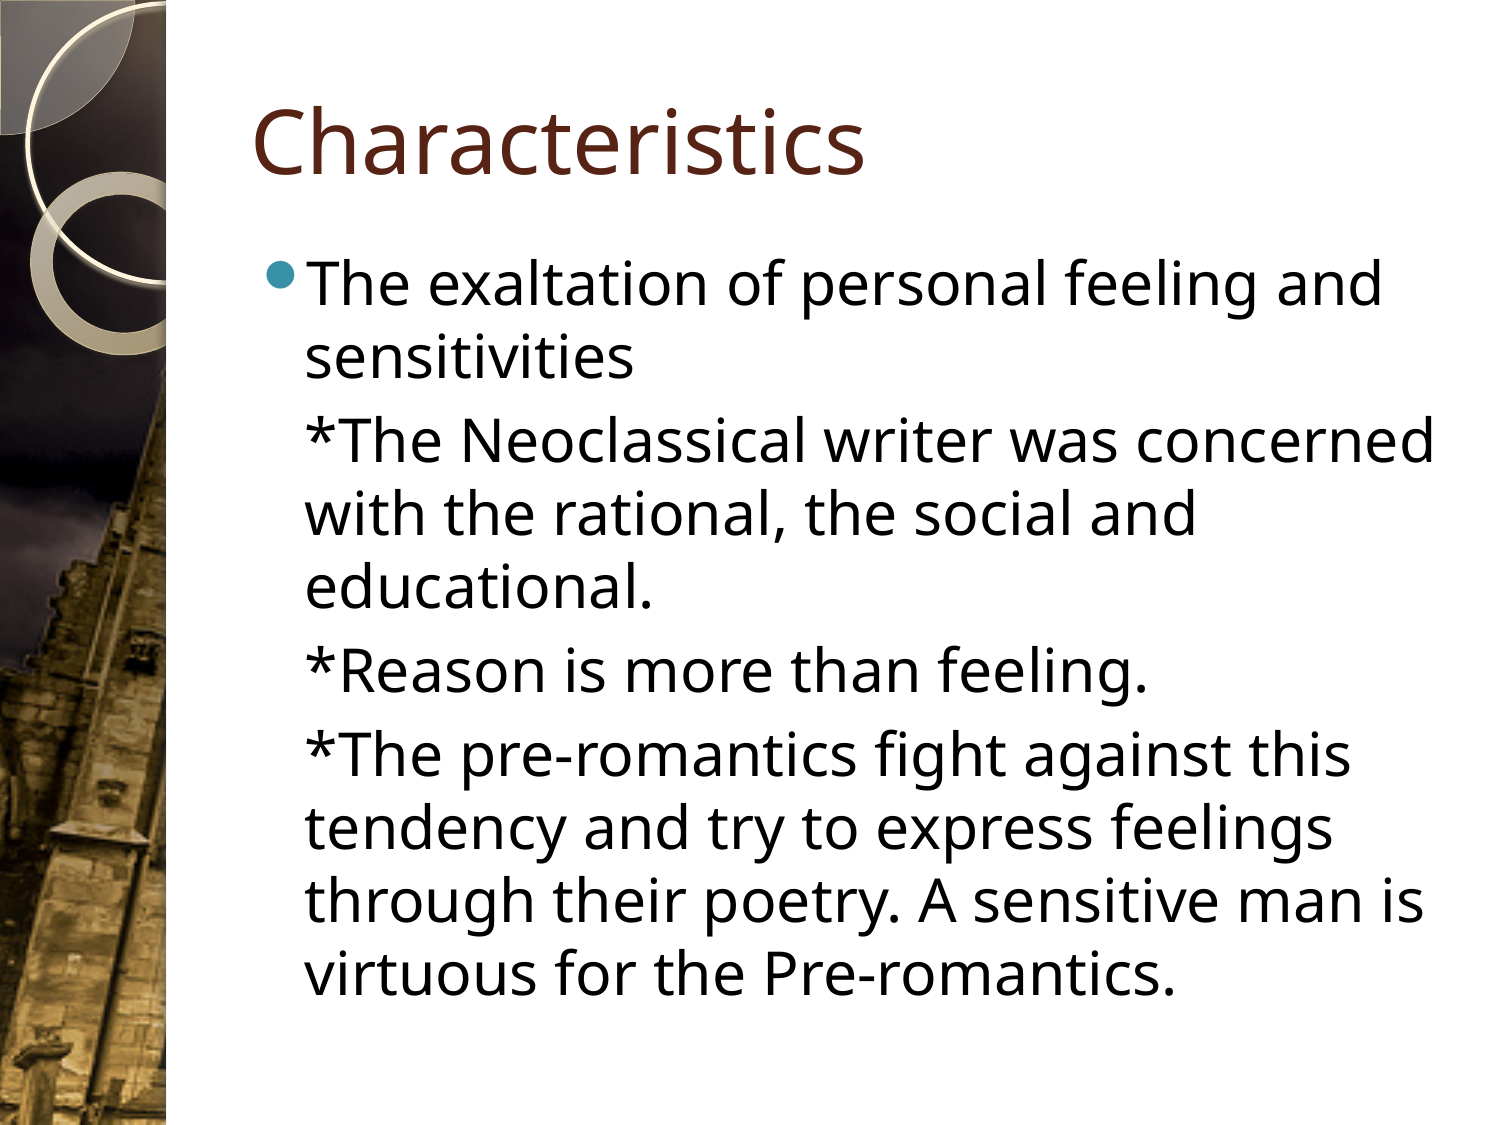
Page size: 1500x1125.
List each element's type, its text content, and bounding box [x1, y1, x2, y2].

picture [136, 0, 164, 4]
picture [53, 241, 160, 332]
picture [62, 195, 160, 280]
list The exaltation of personal feeling and sensitivities *The Neoclassical writer was concerned with the rational, the social and educational. *Reason is more than feeling. *The pre-romantics fight against this tendency and try to express feelings through their poetry. A sensitive man is virtuous for the Pre-romantics. [235, 237, 1466, 1025]
title Characteristics [235, 45, 1466, 233]
picture [0, 134, 166, 1125]
picture [32, 13, 160, 207]
